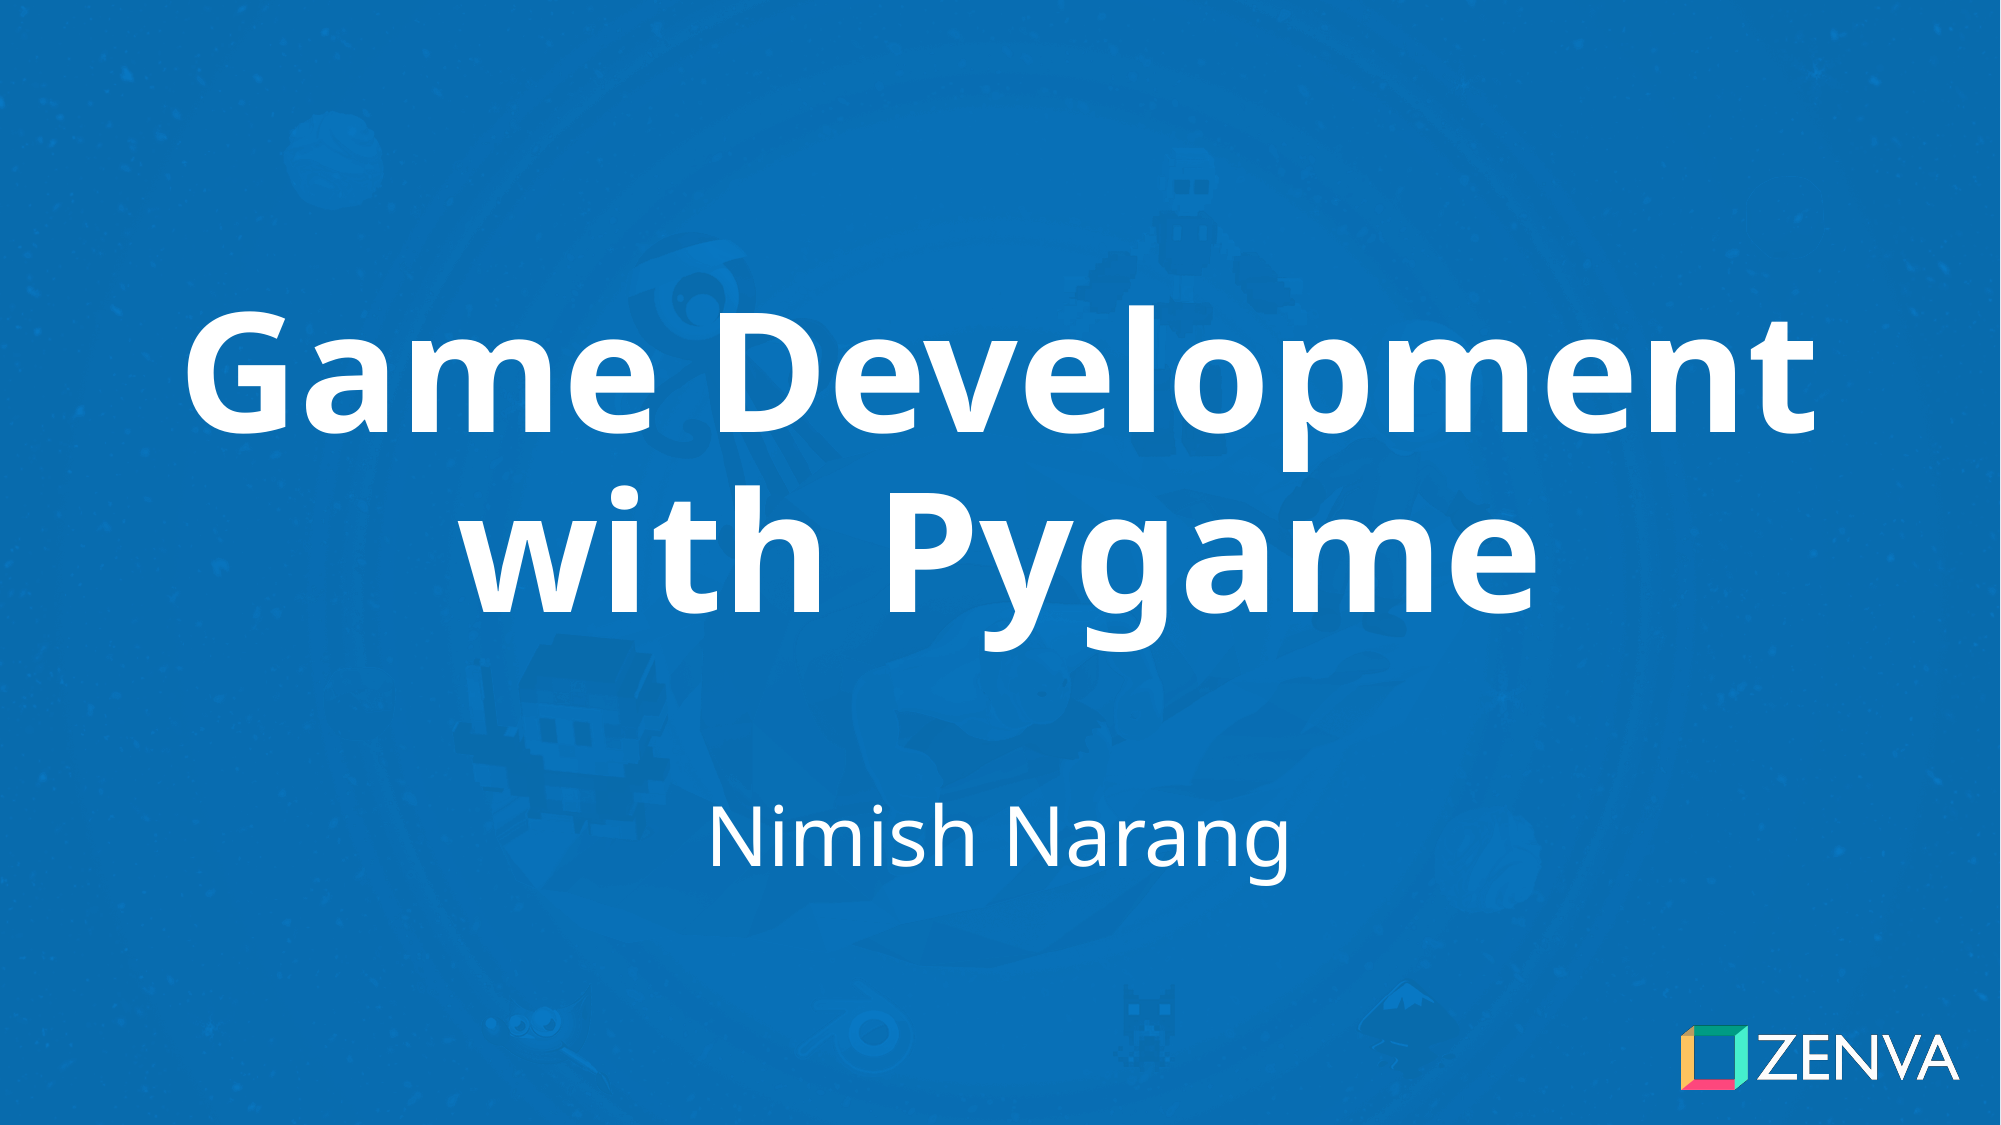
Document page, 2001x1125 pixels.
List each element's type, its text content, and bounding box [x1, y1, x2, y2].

subtitle Nimish Narang [249, 787, 1750, 919]
picture [0, 0, 2001, 1125]
title Game Development with Pygame [104, 420, 1896, 656]
